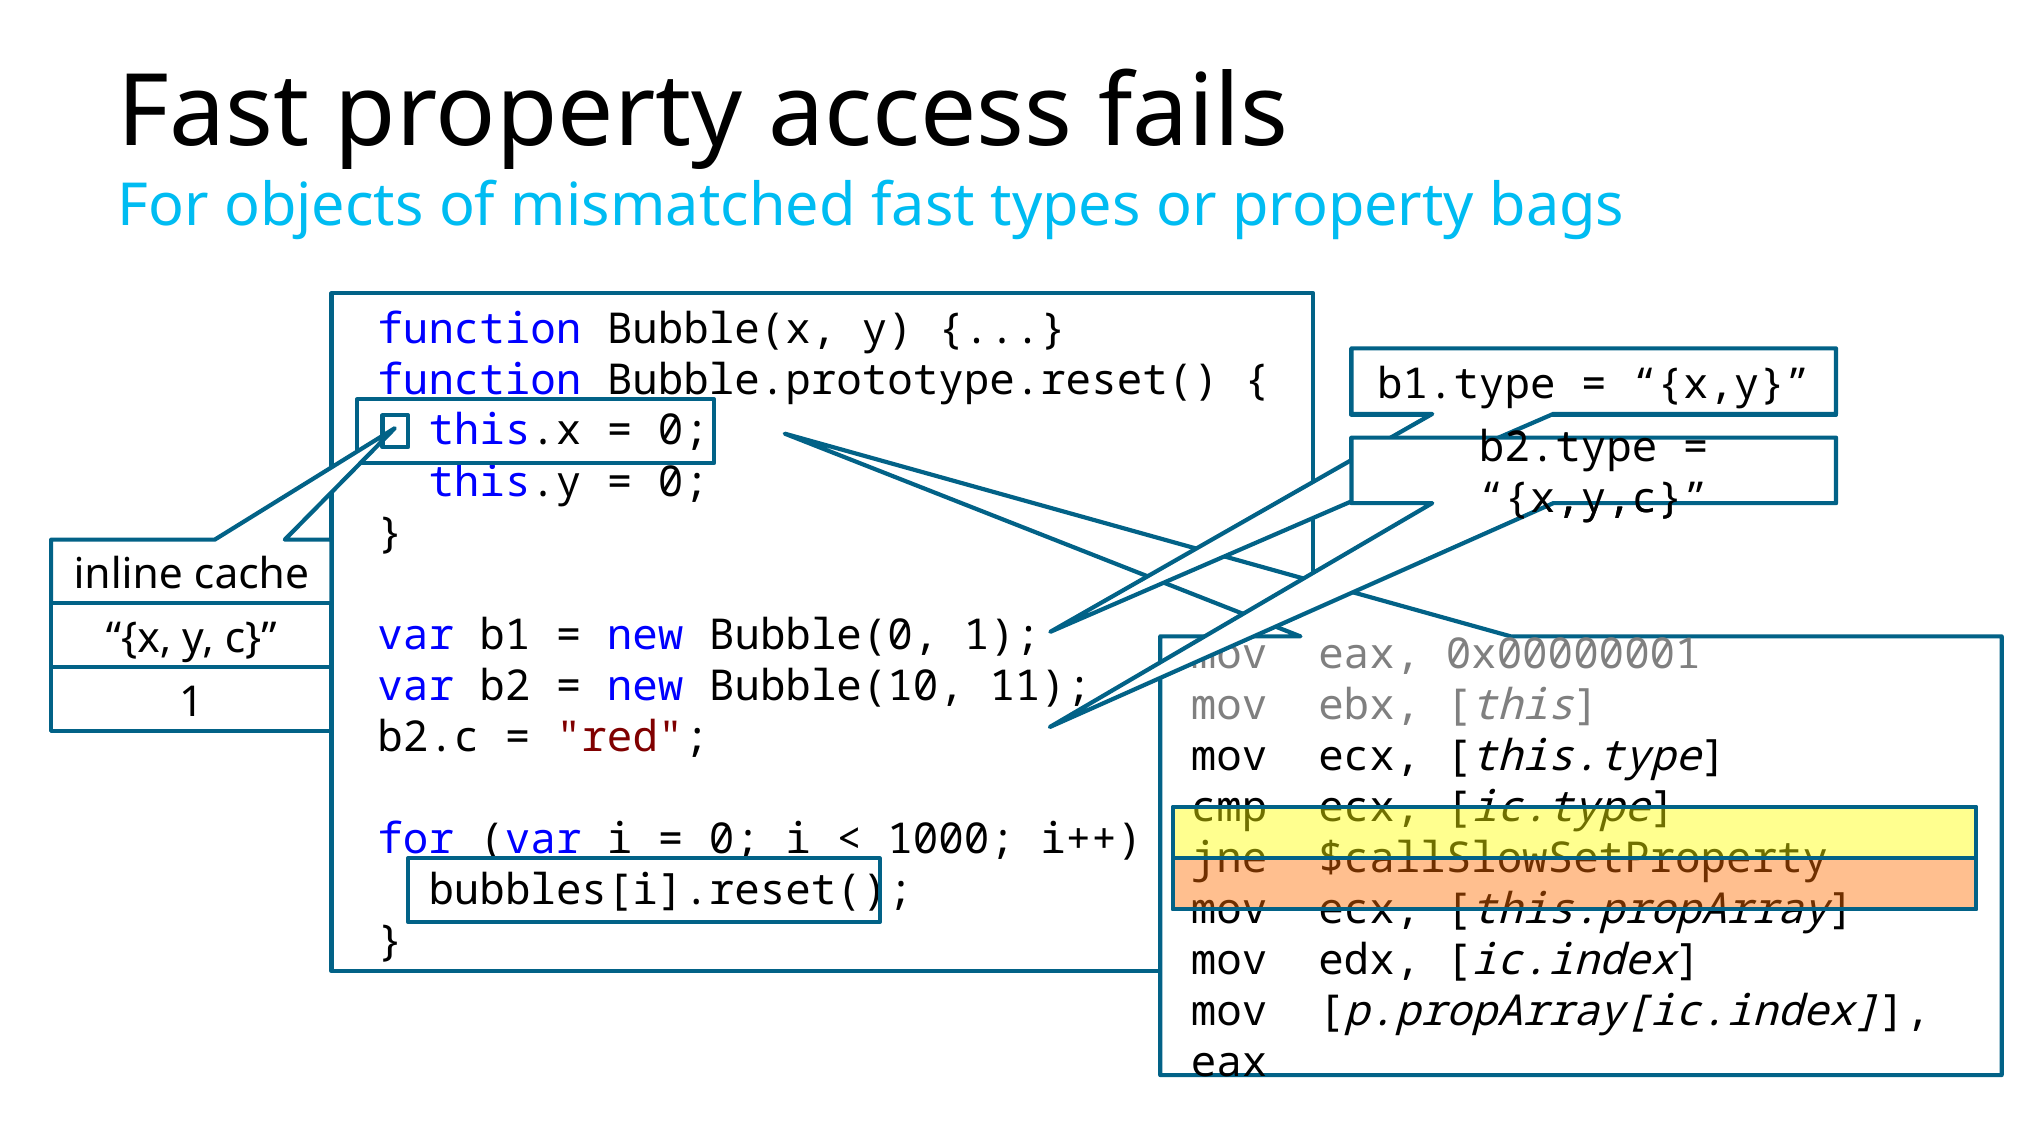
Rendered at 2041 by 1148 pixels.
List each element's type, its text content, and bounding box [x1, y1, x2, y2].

text_box function Bubble(x, y) {...} function Bubble.prototype.reset() { this.x = 0; this.y = 0; } var b1 = new Bubble(0, 1); var b2 = new Bubble(10, 11); b2.c = "red"; for (var i = 0; i < 1000; i++) { bubbles[i].reset(); } [329, 291, 1315, 973]
text_box “{x, y, c}” [49, 601, 334, 669]
text_box inline cache [49, 426, 397, 601]
text_box b1.type = “{x,y}” [1349, 346, 1839, 435]
text_box mov eax, 0x00000001 mov ebx, [this] mov ecx, [this.type] cmp ecx, [ic.type] jne $callSlowSetProperty mov ecx, [this.propArray] mov edx, [ic.index] mov [p.propArray[ic.index]], eax [1164, 556, 1303, 614]
text_box b1.type = “{x,y}” [1048, 459, 1349, 634]
text_box b2.type = “{x,y,c}” [1047, 435, 1839, 729]
text_box [406, 856, 882, 924]
text_box [1171, 856, 1978, 911]
text_box [355, 397, 716, 465]
text_box [380, 413, 410, 449]
title Fast property access fails For objects of mismatched fast types or property bags [87, 38, 1953, 229]
text_box mov eax, 0x00000001 mov ebx, [this] mov ecx, [this.type] cmp ecx, [ic.type] jne $callSlowSetProperty mov ecx, [this.propArray] mov edx, [ic.index] mov [p.propArray[ic.index]], eax [1158, 592, 2004, 1078]
text_box mov eax, 0x00000001 mov ebx, [this] mov ecx, [this.type] cmp ecx, [ic.type] jne $callSlowSetProperty mov ecx, [this.propArray] mov edx, [ic.index] mov [p.propArray[ic.index]], eax [782, 431, 1195, 577]
text_box [1171, 805, 1978, 856]
text_box 1 [49, 669, 334, 733]
